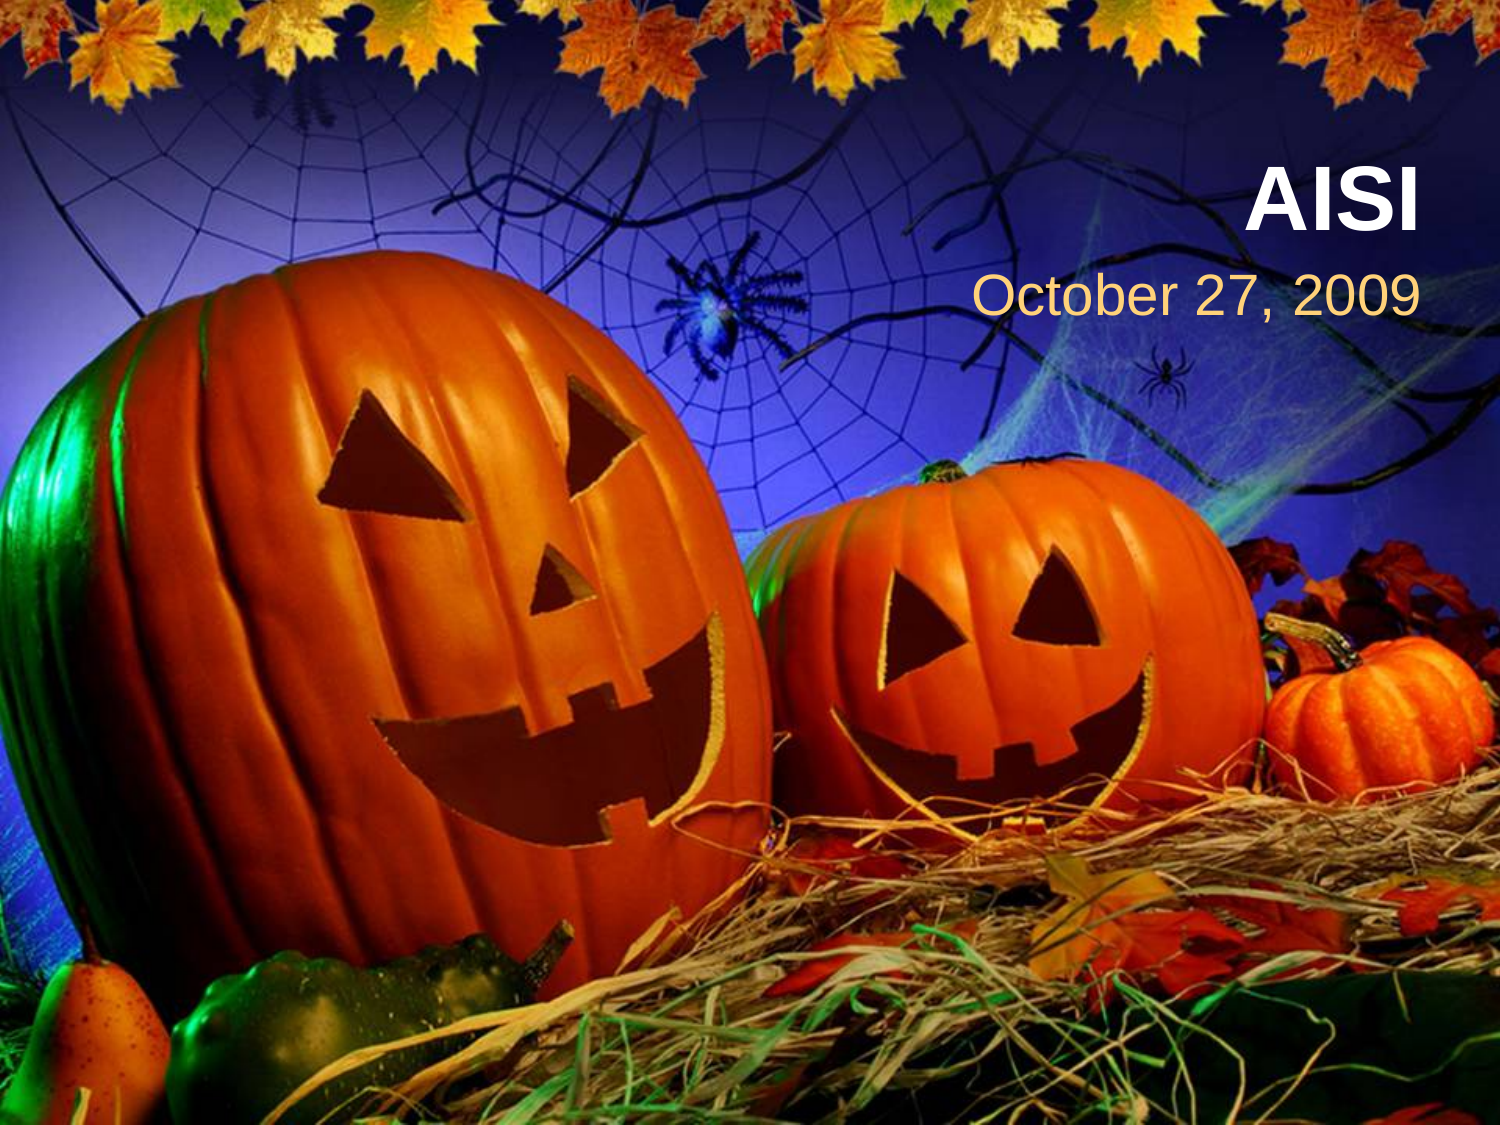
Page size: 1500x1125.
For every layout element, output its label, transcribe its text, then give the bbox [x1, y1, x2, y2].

picture [0, 0, 1500, 1125]
subtitle October 27, 2009 [399, 249, 1438, 338]
title AISI [299, 112, 1438, 276]
